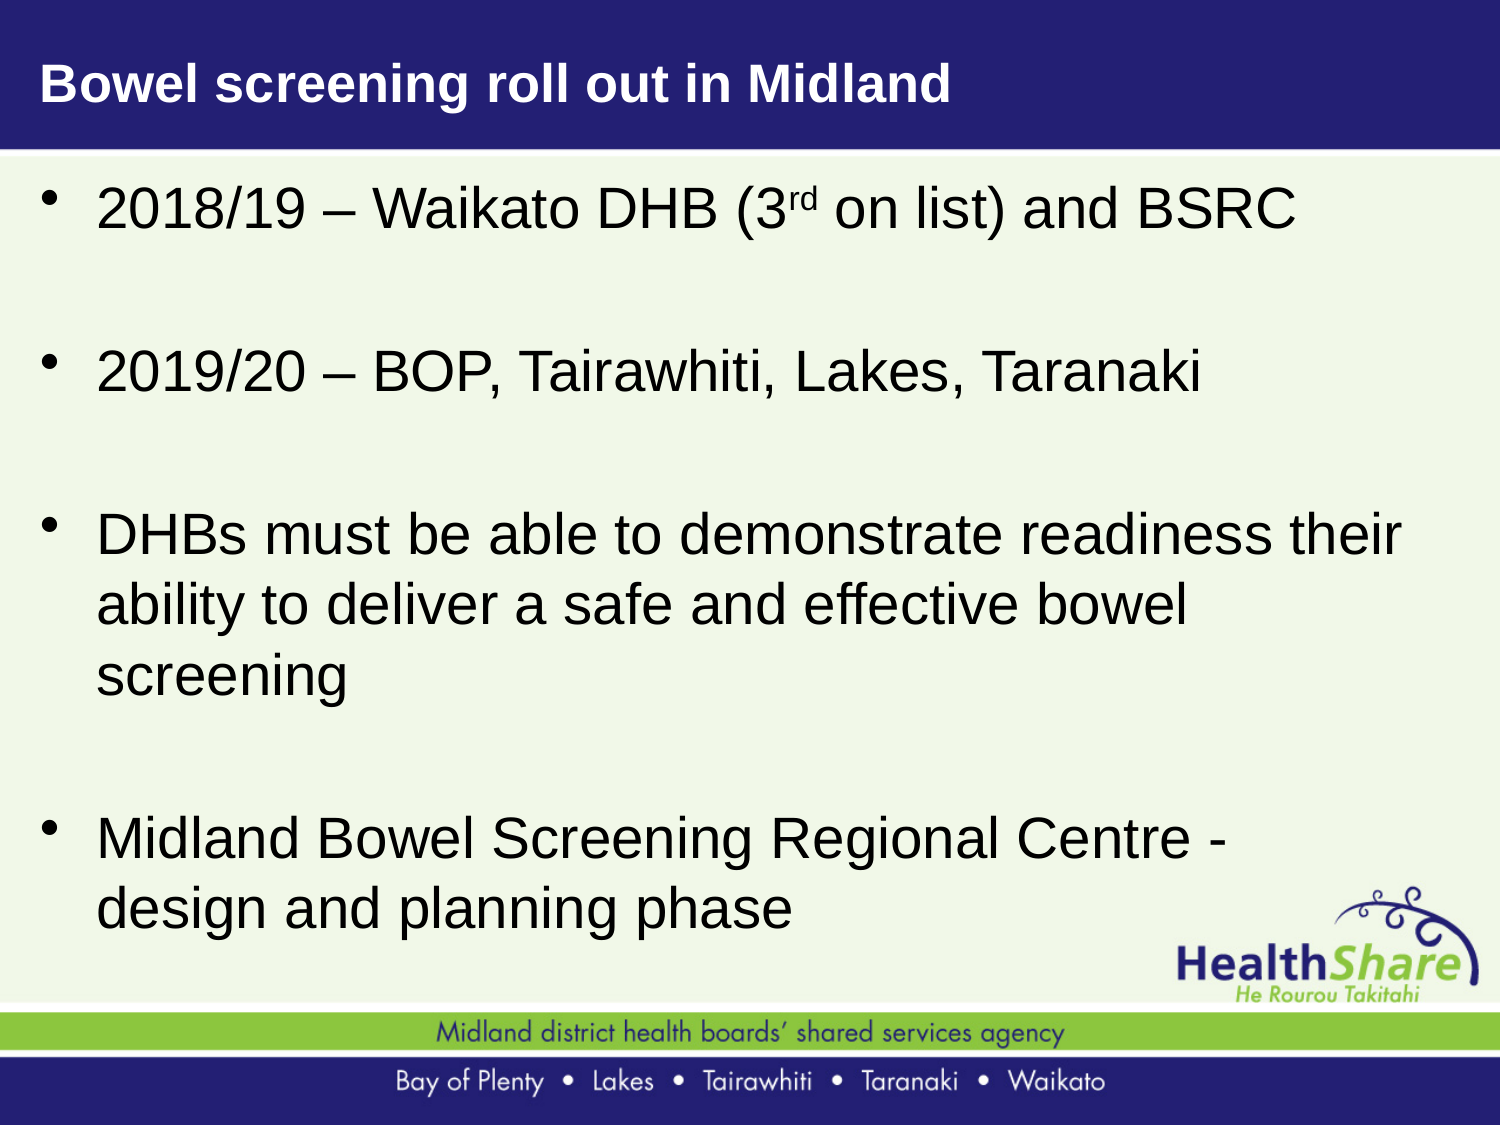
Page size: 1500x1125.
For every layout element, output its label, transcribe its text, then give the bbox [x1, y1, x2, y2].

picture [0, 0, 1500, 1125]
list 2018/19 – Waikato DHB (3rd on list) and BSRC 2019/20 – BOP, Tairawhiti, Lakes, Taranaki DHBs must be able to demonstrate readiness their ability to deliver a safe and effective bowel screening Midland Bowel Screening Regional Centre - design and planning phase [24, 162, 1471, 1000]
title Bowel screening roll out in Midland [24, 24, 1475, 138]
